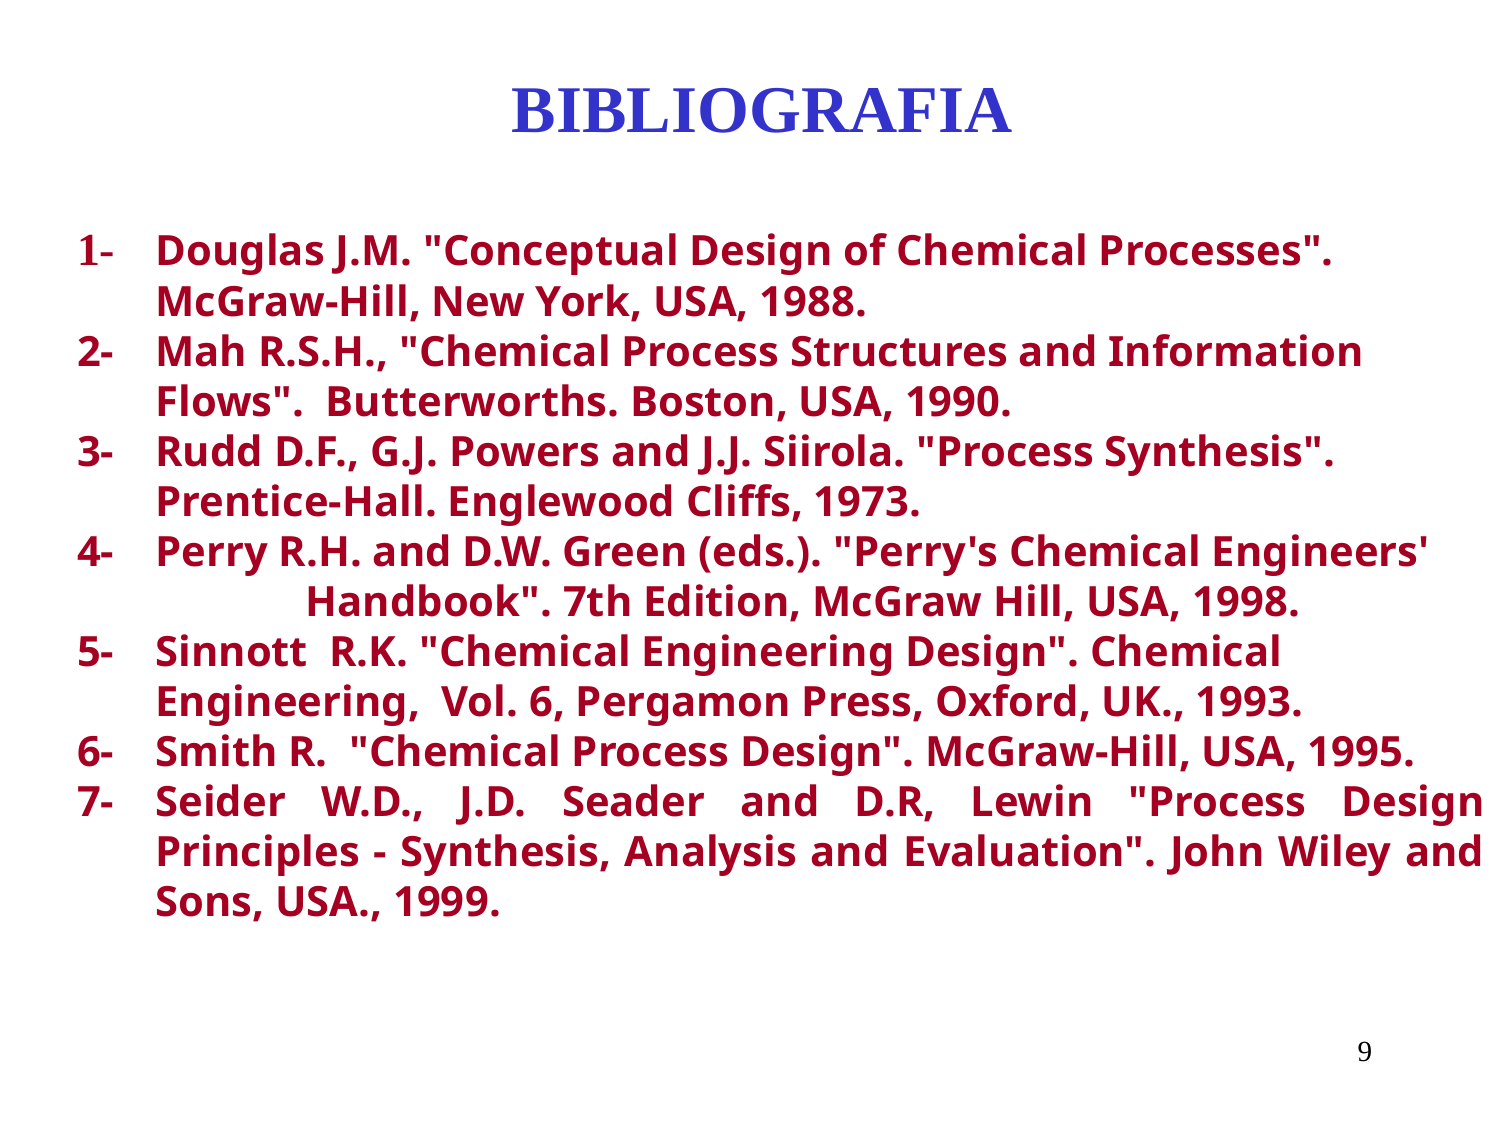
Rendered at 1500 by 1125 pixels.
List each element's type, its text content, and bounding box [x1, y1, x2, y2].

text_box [62, 237, 1407, 913]
text_box 1- Douglas J.M. "Conceptual Design of Chemical Processes". McGraw-Hill, New York, USA, 1988. 2- Mah R.S.H., "Chemical Process Structures and Information Flows". Butterworths. Boston, USA, 1990. 3- Rudd D.F., G.J. Powers and J.J. Siirola. "Process Synthesis". Prentice-Hall. Englewood Cliffs, 1973. 4- Perry R.H. and D.W. Green (eds.). "Perry's Chemical Engineers' Handbook". 7th Edition, McGraw Hill, USA, 1998. 5- Sinnott R.K. "Chemical Engineering Design". Chemical Engineering, Vol. 6, Pergamon Press, Oxford, UK., 1993. 6- Smith R. "Chemical Process Design". McGraw-Hill, USA, 1995. 7- Seider W.D., J.D. Seader and D.R, Lewin "Process Design Principles - Synthesis, Analysis and Evaluation". John Wiley and Sons, USA., 1999. [62, 212, 1500, 933]
text_box BIBLIOGRAFIA [124, 37, 1400, 175]
slide_number 9 [1074, 1024, 1388, 1101]
